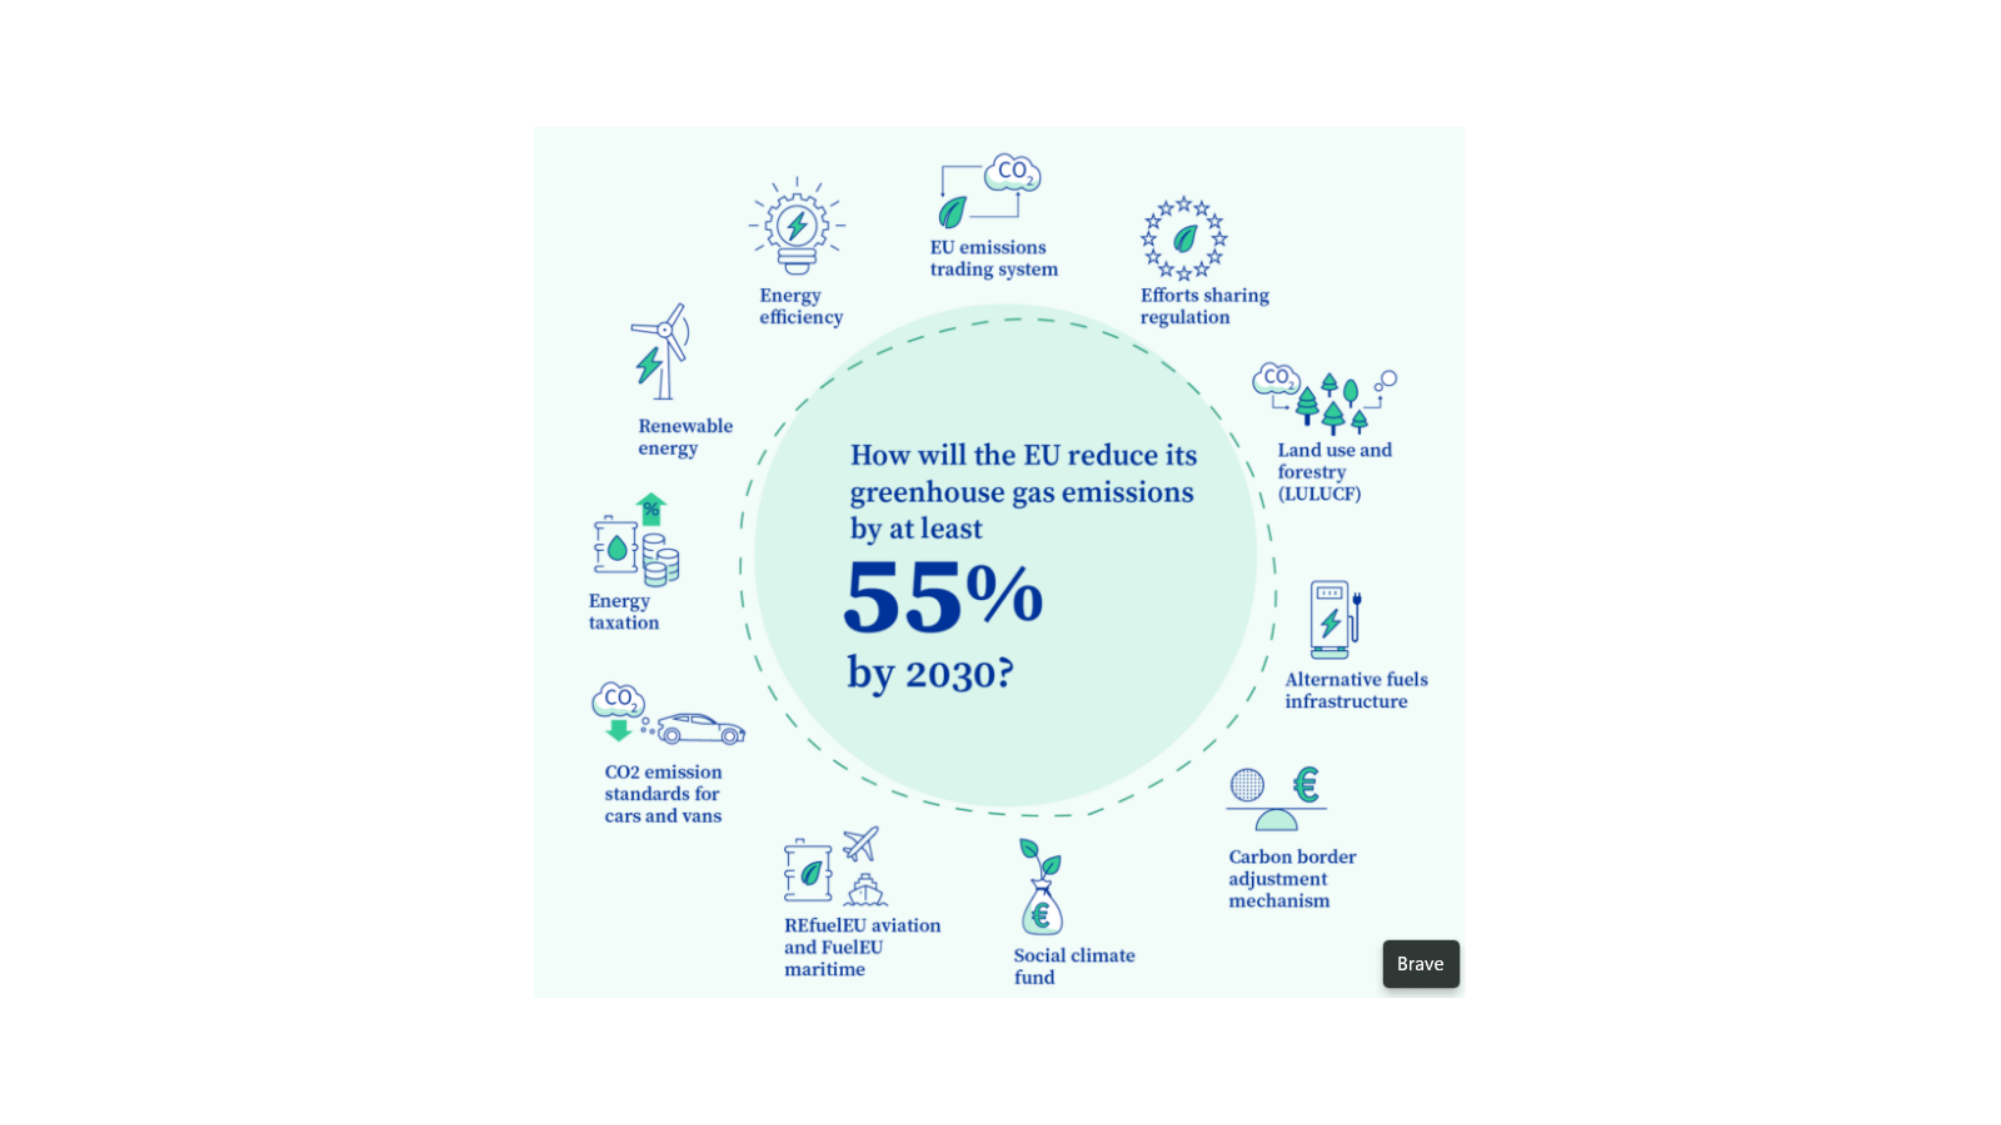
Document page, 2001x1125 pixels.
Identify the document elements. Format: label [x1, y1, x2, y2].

picture [533, 126, 1467, 998]
